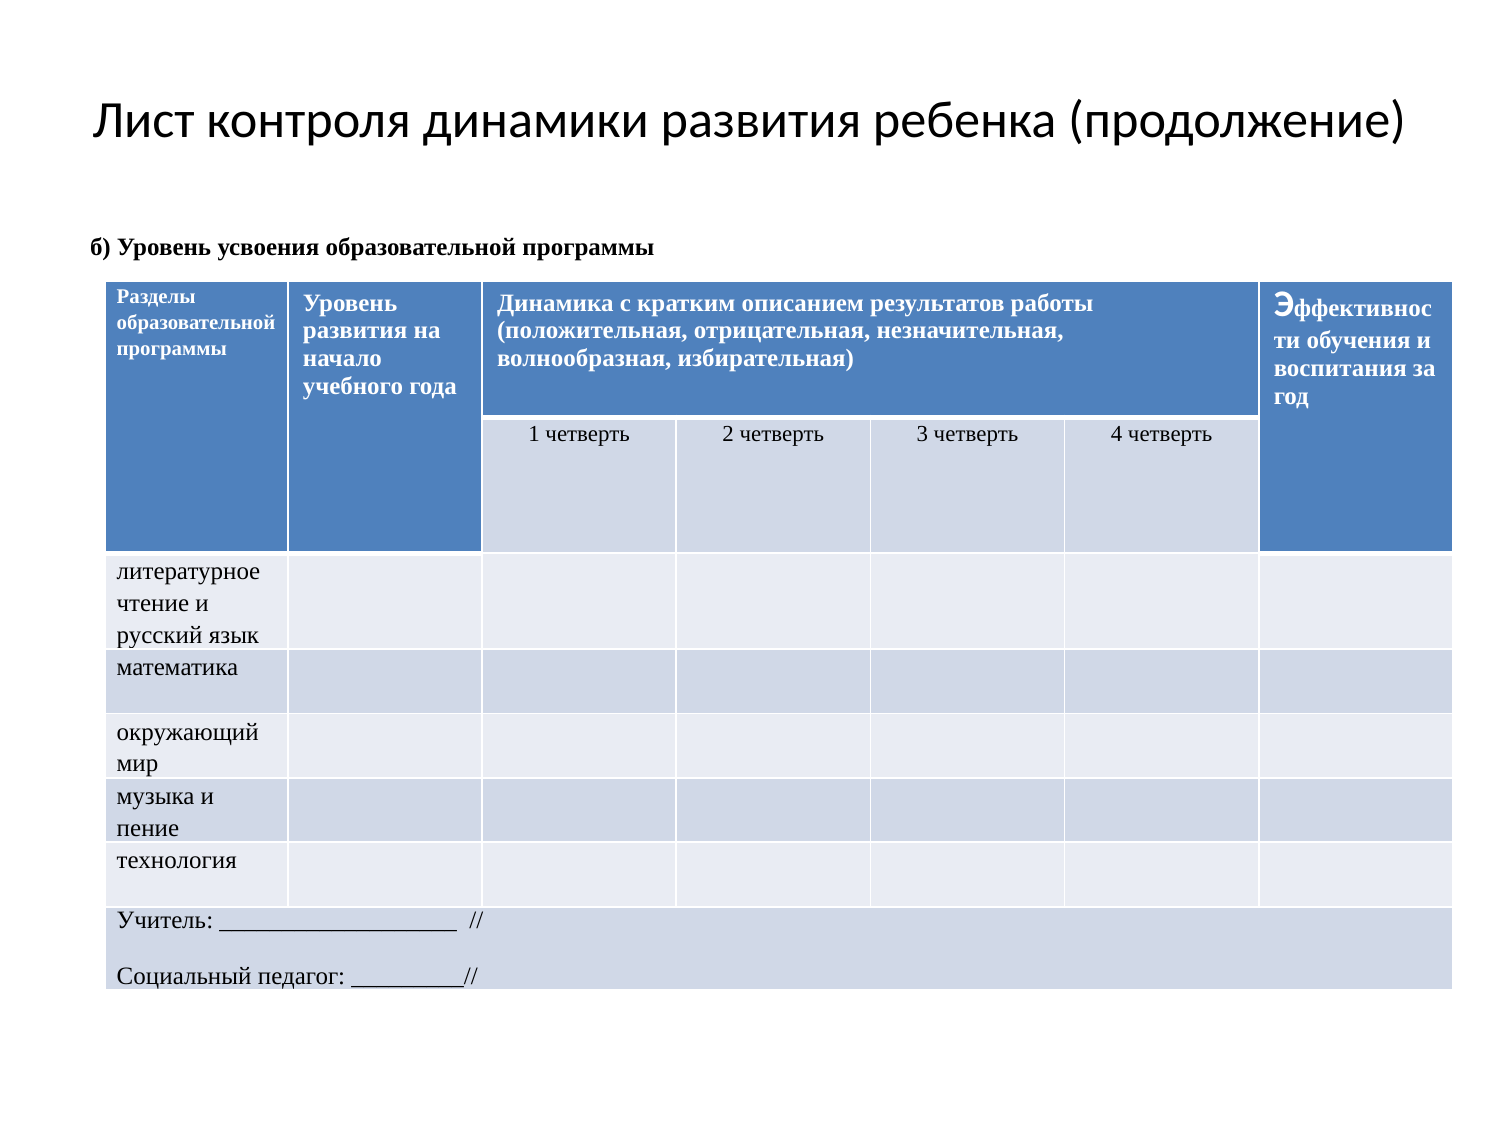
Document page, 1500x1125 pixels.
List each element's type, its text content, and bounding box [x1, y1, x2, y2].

table_cell 2 четверть [677, 420, 870, 552]
table_cell [677, 714, 870, 777]
table_cell 1 четверть [483, 420, 675, 552]
table_cell музыка и пение [106, 779, 287, 841]
table_cell [289, 650, 481, 713]
table_cell [1260, 650, 1452, 713]
title Лист контроля динамики развития ребенка (продолжение) [75, 45, 1425, 188]
table_cell [1065, 554, 1258, 648]
table_cell [1260, 779, 1452, 841]
table_cell [871, 650, 1064, 713]
table_header Эффективности обучения и воспитания за год [1260, 282, 1452, 551]
table_header Уровень развития на начало учебного года [289, 282, 481, 551]
table_cell окружающий мир [106, 714, 287, 777]
table_cell [677, 843, 870, 906]
table_cell [289, 843, 481, 906]
table_cell [483, 650, 675, 713]
table_cell [677, 554, 870, 648]
table_cell математика [106, 650, 287, 713]
table_cell [871, 779, 1064, 841]
table_cell литературное чтение и русский язык [106, 556, 287, 648]
table_header Динамика с кратким описанием результатов работы (положительная, отрицательная, незначительная, волнообразная, избирательная) [483, 282, 1258, 415]
table_cell 4 четверть [1065, 420, 1258, 552]
table_cell Учитель: ___________________ // Социальный педагог: _________// [106, 908, 1452, 989]
table_cell [483, 843, 675, 906]
table_cell [483, 554, 675, 648]
table_cell [483, 714, 675, 777]
table_cell [289, 556, 481, 648]
table_cell [1065, 843, 1258, 906]
table_cell 3 четверть [871, 420, 1064, 552]
table_cell [1065, 779, 1258, 841]
table_cell технология [106, 843, 287, 906]
table_cell [1065, 714, 1258, 777]
table_cell [871, 714, 1064, 777]
table_cell [1065, 650, 1258, 713]
table_cell [1260, 556, 1452, 648]
table_cell [483, 779, 675, 841]
table_cell [677, 650, 870, 713]
table_cell [871, 843, 1064, 906]
table_cell [289, 779, 481, 841]
table_cell [871, 554, 1064, 648]
table_cell [677, 779, 870, 841]
table_cell [289, 714, 481, 777]
table_cell [1260, 714, 1452, 777]
list б) Уровень усвоения образовательной программы [75, 222, 1425, 1005]
table_cell [1260, 843, 1452, 906]
table_header Разделы образовательной программы [106, 282, 287, 551]
